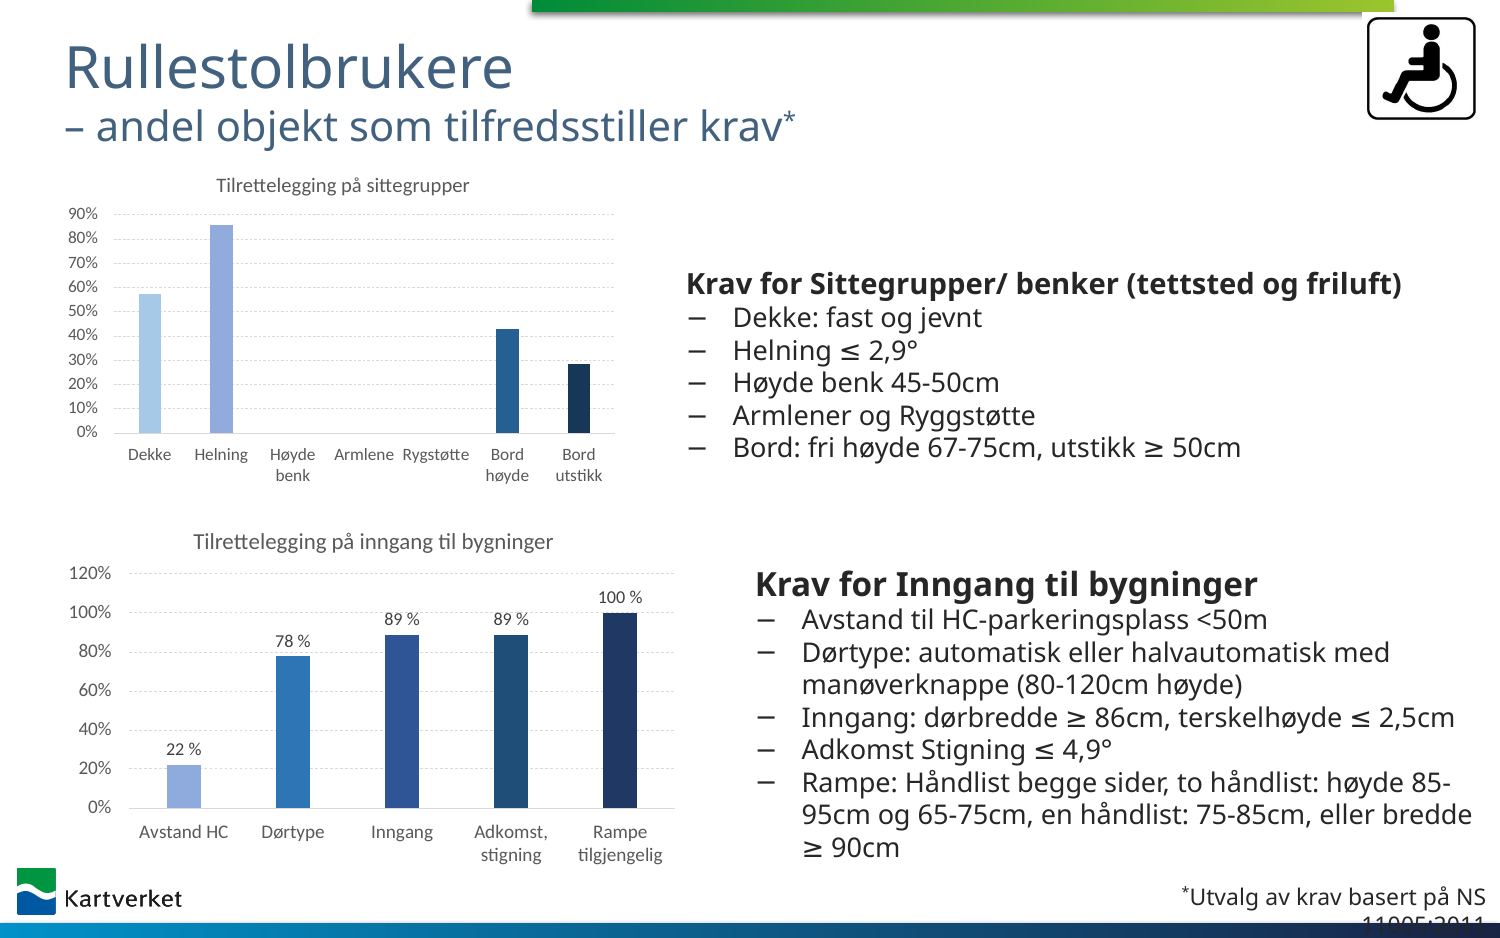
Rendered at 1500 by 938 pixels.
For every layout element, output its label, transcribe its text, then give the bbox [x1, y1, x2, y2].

text_box Krav for Sittegrupper/ benker (tettsted og friluft) Dekke: fast og jevnt Helning ≤ 2,9° Høyde benk 45-50cm Armlener og Ryggstøtte Bord: fri høyde 67-75cm, utstikk ≥ 50cm [670, 258, 1418, 471]
text_box Rullestolbrukere – andel objekt som tilfredsstiller krav* [49, 25, 1431, 158]
picture [1362, 12, 1481, 126]
text_box Krav for Inngang til bygninger Avstand til HC-parkeringsplass <50m Dørtype: automatisk eller halvautomatisk med manøverknappe (80-120cm høyde) Inngang: dørbredde ≥ 86cm, terskelhøyde ≤ 2,5cm Adkomst Stigning ≤ 4,9° Rampe: Håndlist begge sider, to håndlist: høyde 85-95cm og 65-75cm, en håndlist: 75-85cm, eller bredde ≥ 90cm [740, 555, 1491, 870]
picture [62, 166, 625, 492]
picture [62, 520, 686, 874]
text_box *Utvalg av krav basert på NS 11005:2011 [1068, 873, 1500, 938]
